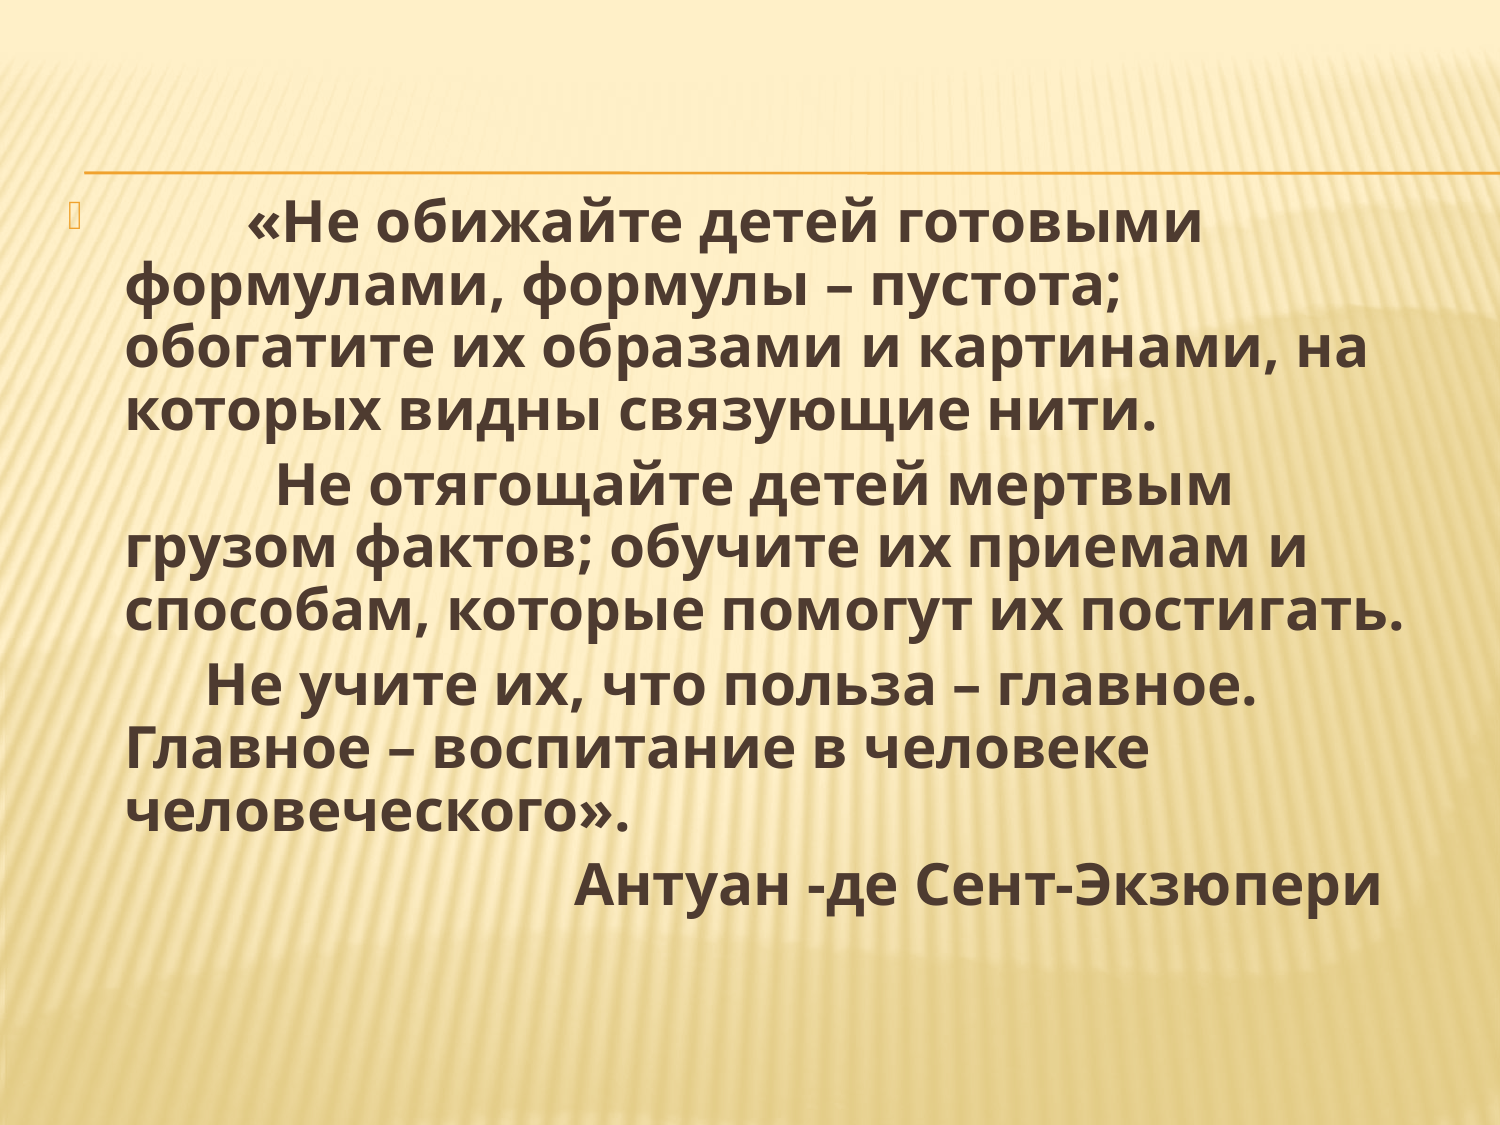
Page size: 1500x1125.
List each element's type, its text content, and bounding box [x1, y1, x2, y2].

list «Не обижайте детей готовыми формулами, формулы – пустота; обогатите их образами и картинами, на которых видны связующие нити. Не отягощайте детей мертвым грузом фактов; обучите их приемам и способам, которые помогут их постигать. Не учите их, что польза – главное. Главное – воспитание в человеке человеческого». Антуан -де Сент-Экзюпери [53, 184, 1447, 976]
